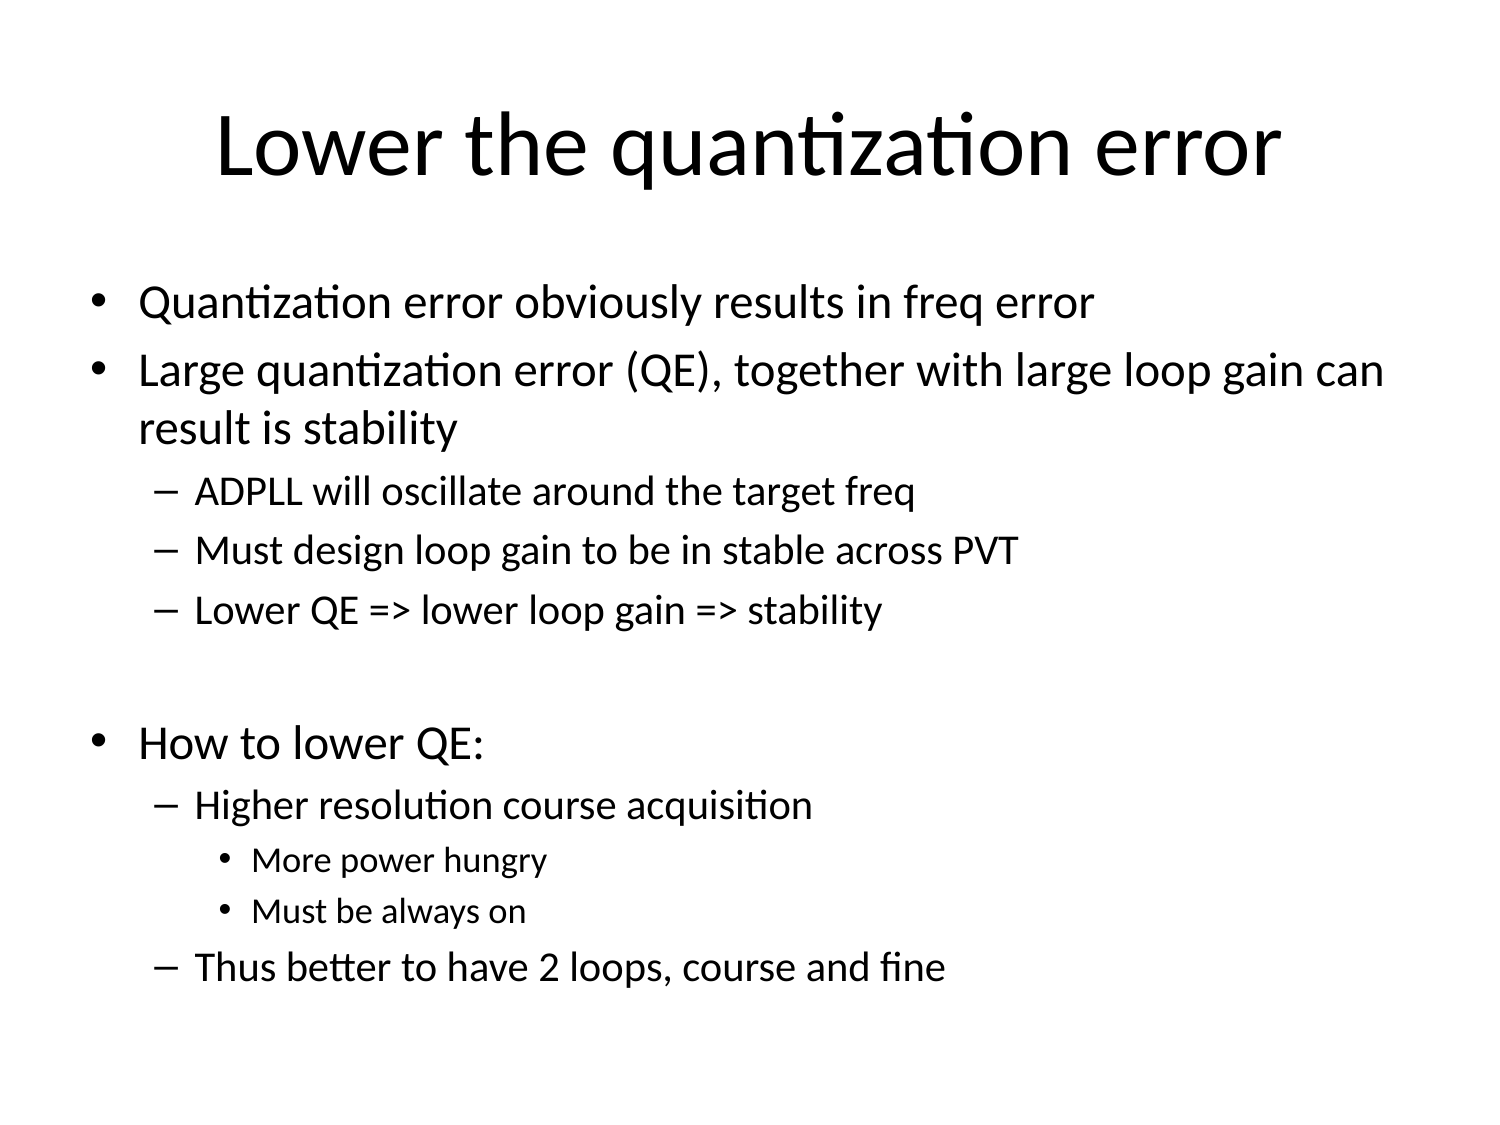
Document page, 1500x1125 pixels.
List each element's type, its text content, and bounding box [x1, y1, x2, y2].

title Lower the quantization error [75, 45, 1425, 233]
list Quantization error obviously results in freq error Large quantization error (QE), together with large loop gain can result is stability ADPLL will oscillate around the target freq Must design loop gain to be in stable across PVT Lower QE => lower loop gain => stability How to lower QE: Higher resolution course acquisition More power hungry Must be always on Thus better to have 2 loops, course and fine [75, 262, 1425, 1005]
